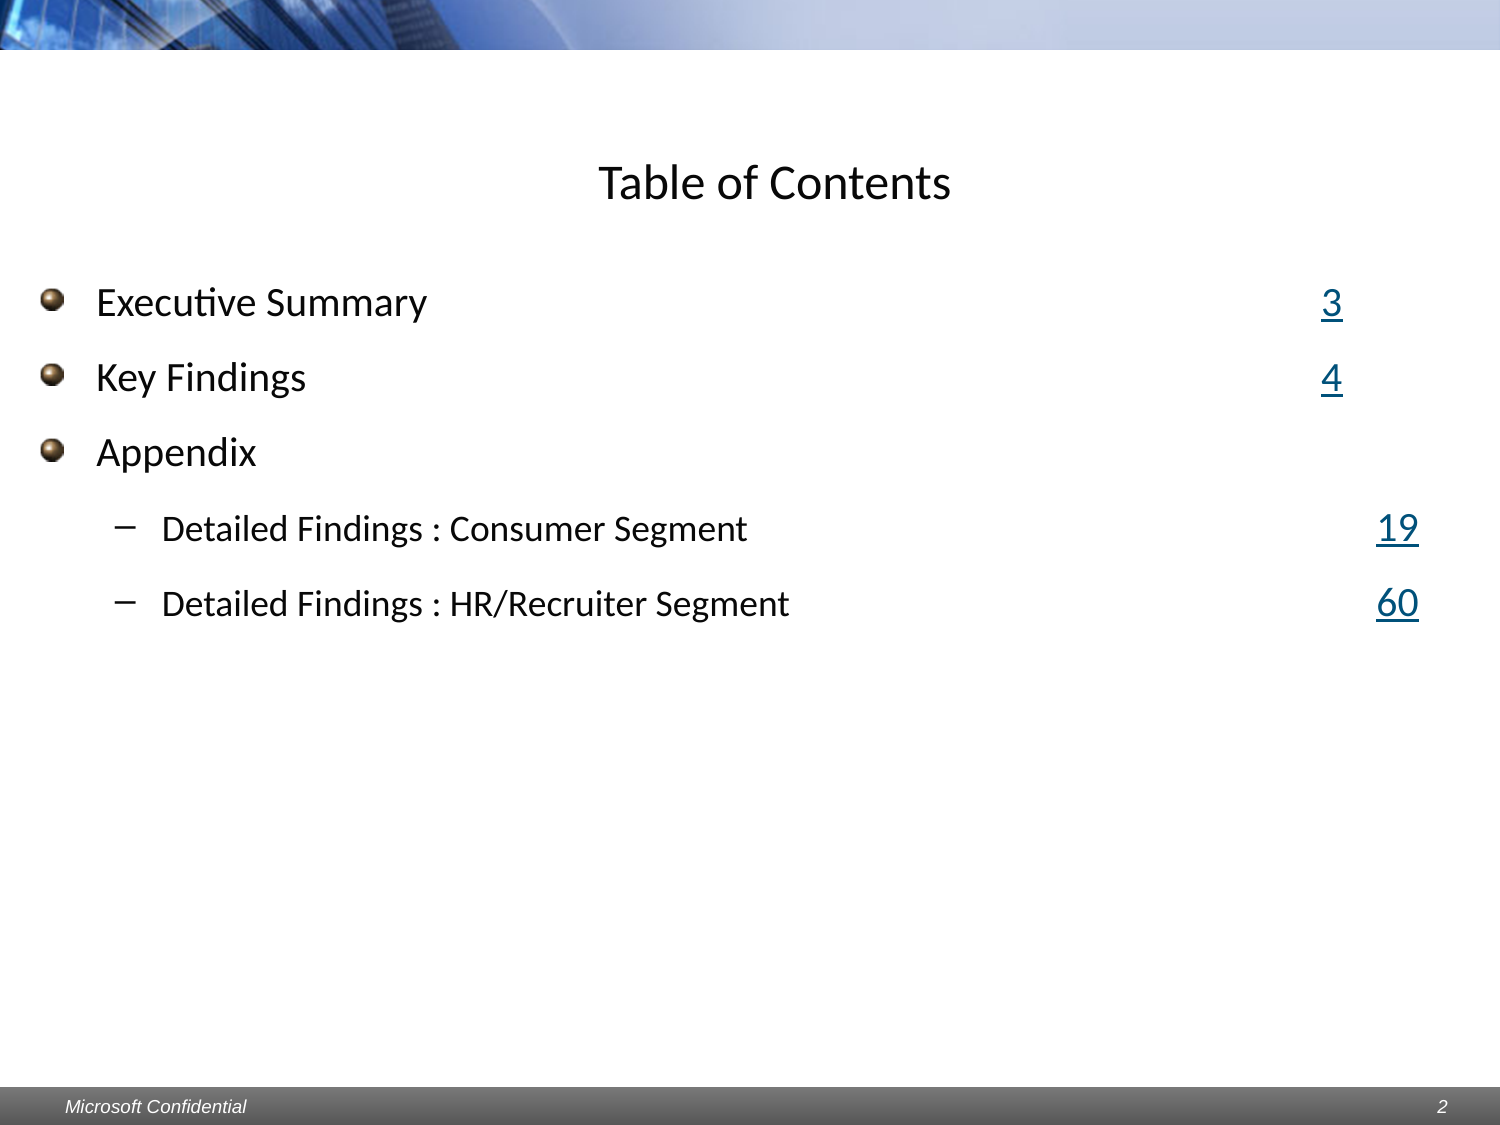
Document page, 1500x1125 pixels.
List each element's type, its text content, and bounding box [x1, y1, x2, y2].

picture [39, 287, 64, 311]
list Executive Summary 3 Key Findings 4 Appendix Detailed Findings : Consumer Segment 19 Detailed Findings : HR/Recruiter Segment 60 [24, 266, 1475, 1075]
picture [39, 437, 64, 462]
picture [0, 0, 1500, 51]
picture [39, 362, 64, 386]
title Table of Contents [50, 147, 1500, 211]
